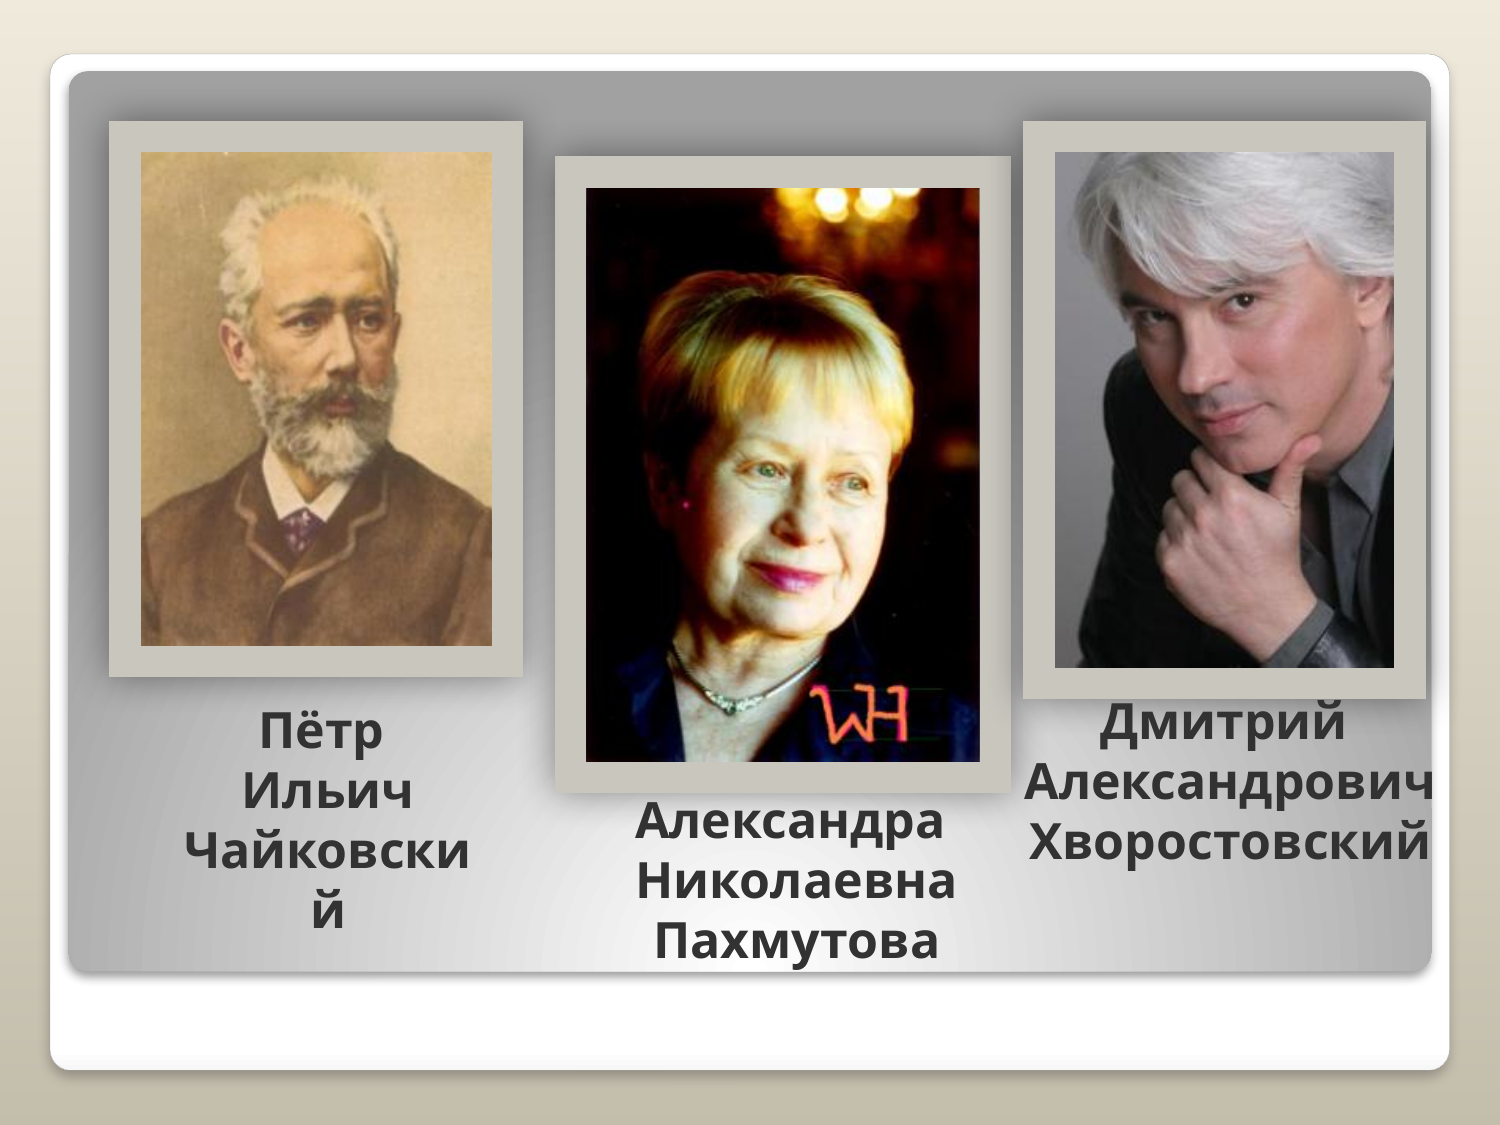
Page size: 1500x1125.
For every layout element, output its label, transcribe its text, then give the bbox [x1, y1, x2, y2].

text_box Александра Николаевна Пахмутова [574, 796, 1020, 961]
picture [1054, 152, 1395, 669]
text_box Пётр Ильич Чайковский [152, 703, 504, 947]
text_box Дмитрий Александрович Хворостовский [1007, 703, 1454, 856]
picture [585, 187, 981, 762]
picture [140, 152, 493, 646]
